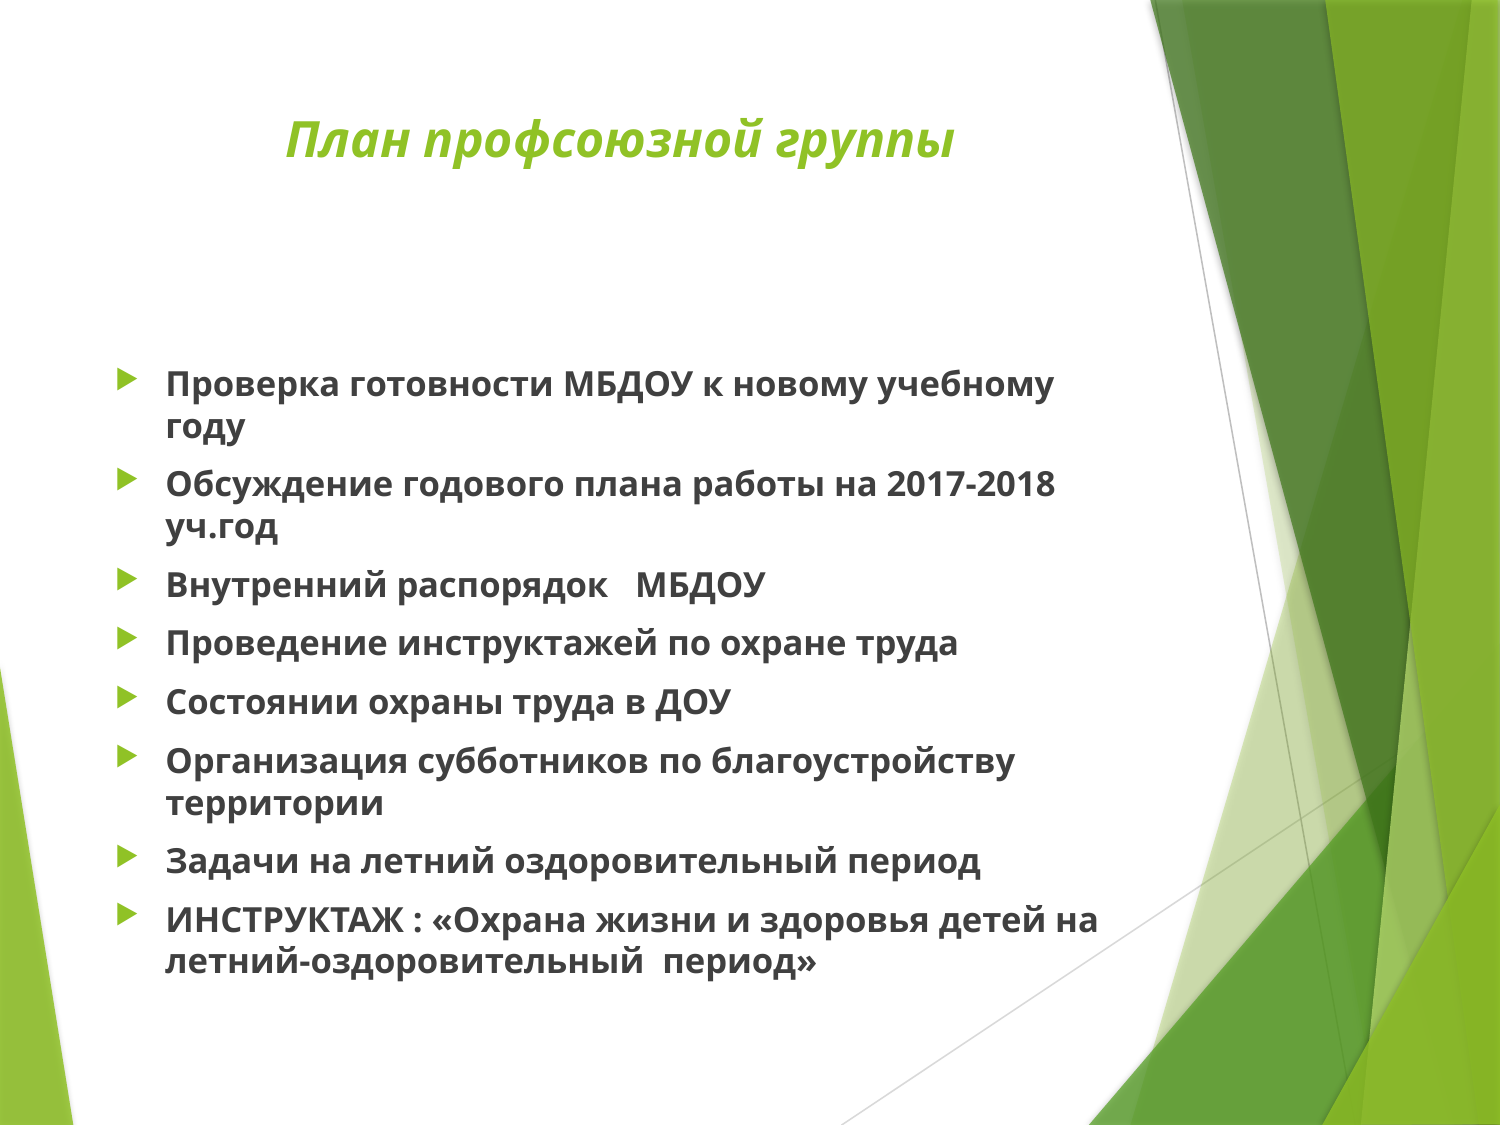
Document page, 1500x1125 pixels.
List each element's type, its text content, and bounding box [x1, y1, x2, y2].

list Проверка готовности МБДОУ к новому учебному году Обсуждение годового плана работы на 2017-2018 уч.год Внутренний распорядок МБДОУ Проведение инструктажей по охране труда Состоянии охраны труда в ДОУ Организация субботников по благоустройству территории Задачи на летний оздоровительный период ИНСТРУКТАЖ : «Охрана жизни и здоровья детей на летний-оздоровительный период» [99, 354, 1142, 992]
title План профсоюзной группы [99, 99, 1142, 317]
